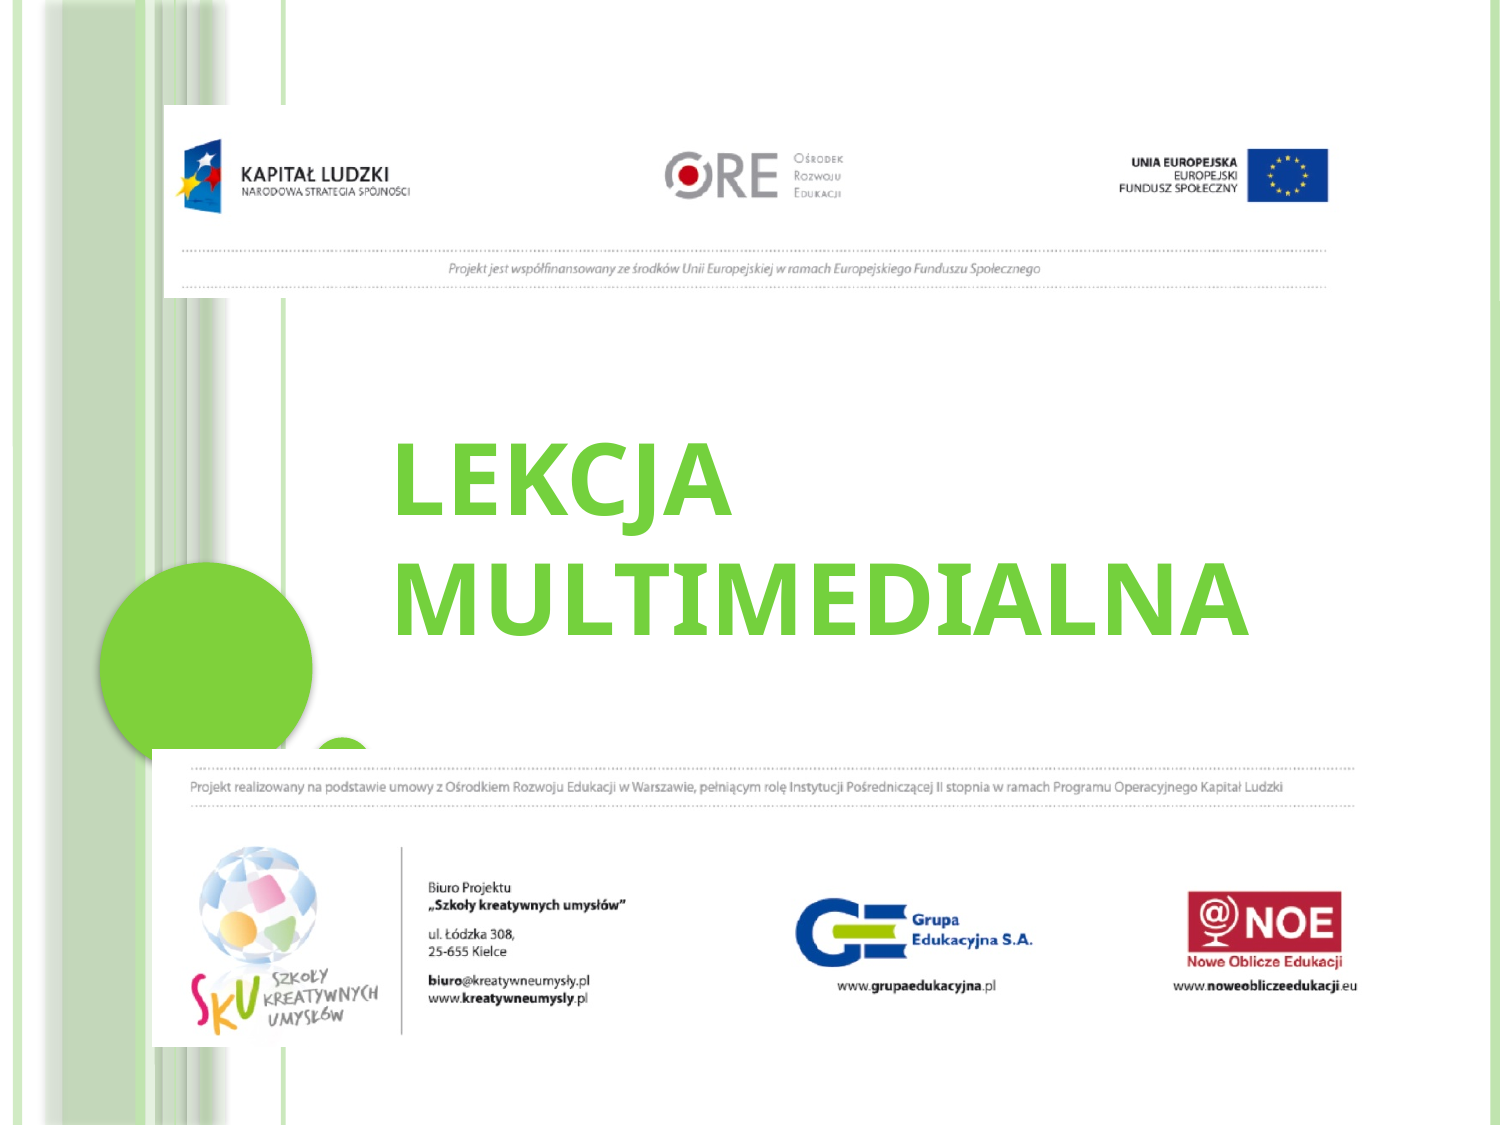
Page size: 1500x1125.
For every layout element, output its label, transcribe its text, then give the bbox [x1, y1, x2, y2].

picture [151, 749, 1376, 1048]
picture [163, 104, 1342, 299]
title Lekcja multimedialna [375, 351, 1388, 663]
